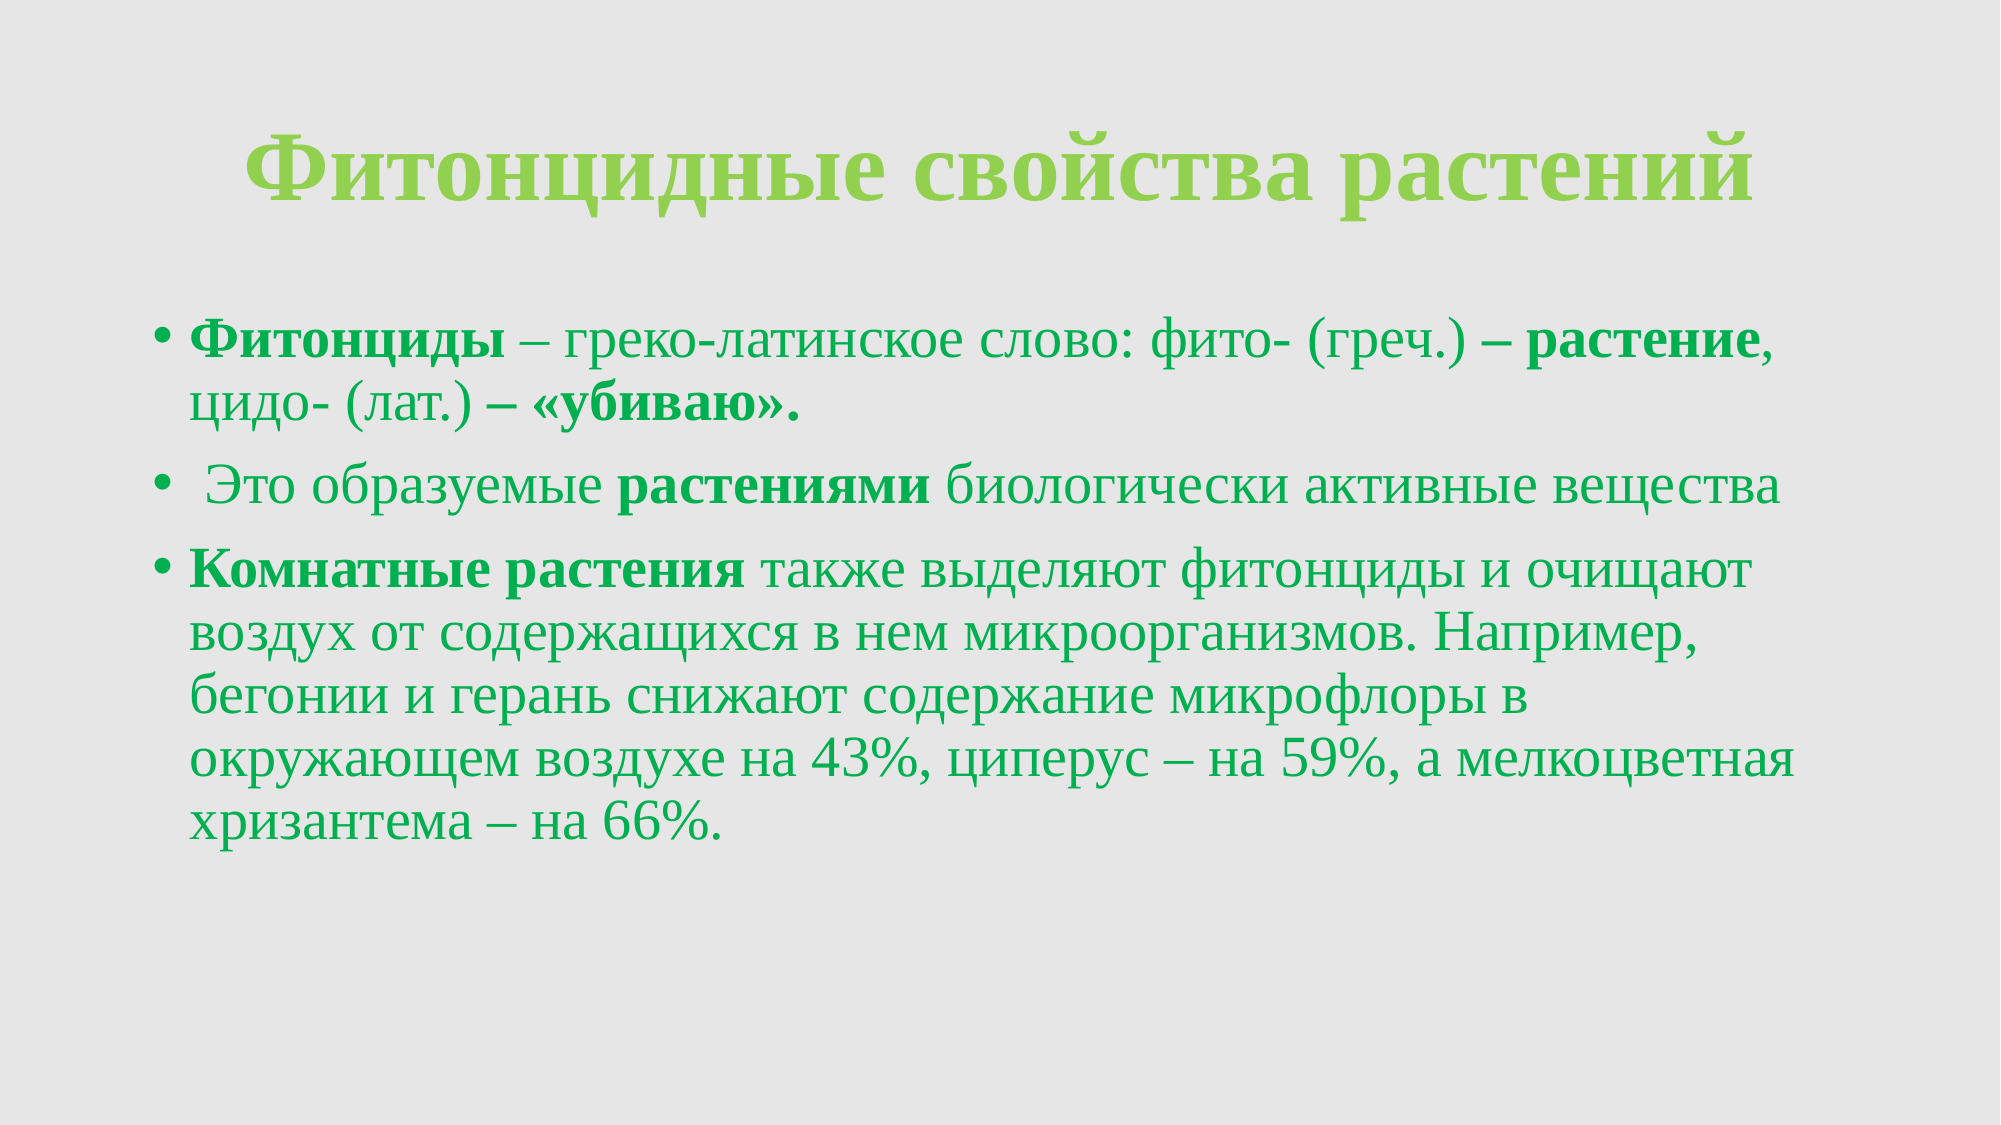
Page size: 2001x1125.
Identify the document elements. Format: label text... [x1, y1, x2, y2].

list Фитонциды – греко-латинское слово: фито- (греч.) – растение, цидо- (лат.) – «убиваю». Это образуемые растениями биологически активные вещества Комнатные растения также выделяют фитонциды и очищают воздух от содержащихся в нем микроорганизмов. Например, бегонии и герань снижают содержание микрофлоры в окружающем воздухе на 43%, циперус – на 59%, а мелкоцветная хризантема – на 66%. [137, 299, 1863, 1014]
title Фитонцидные свойства растений [137, 59, 1863, 278]
